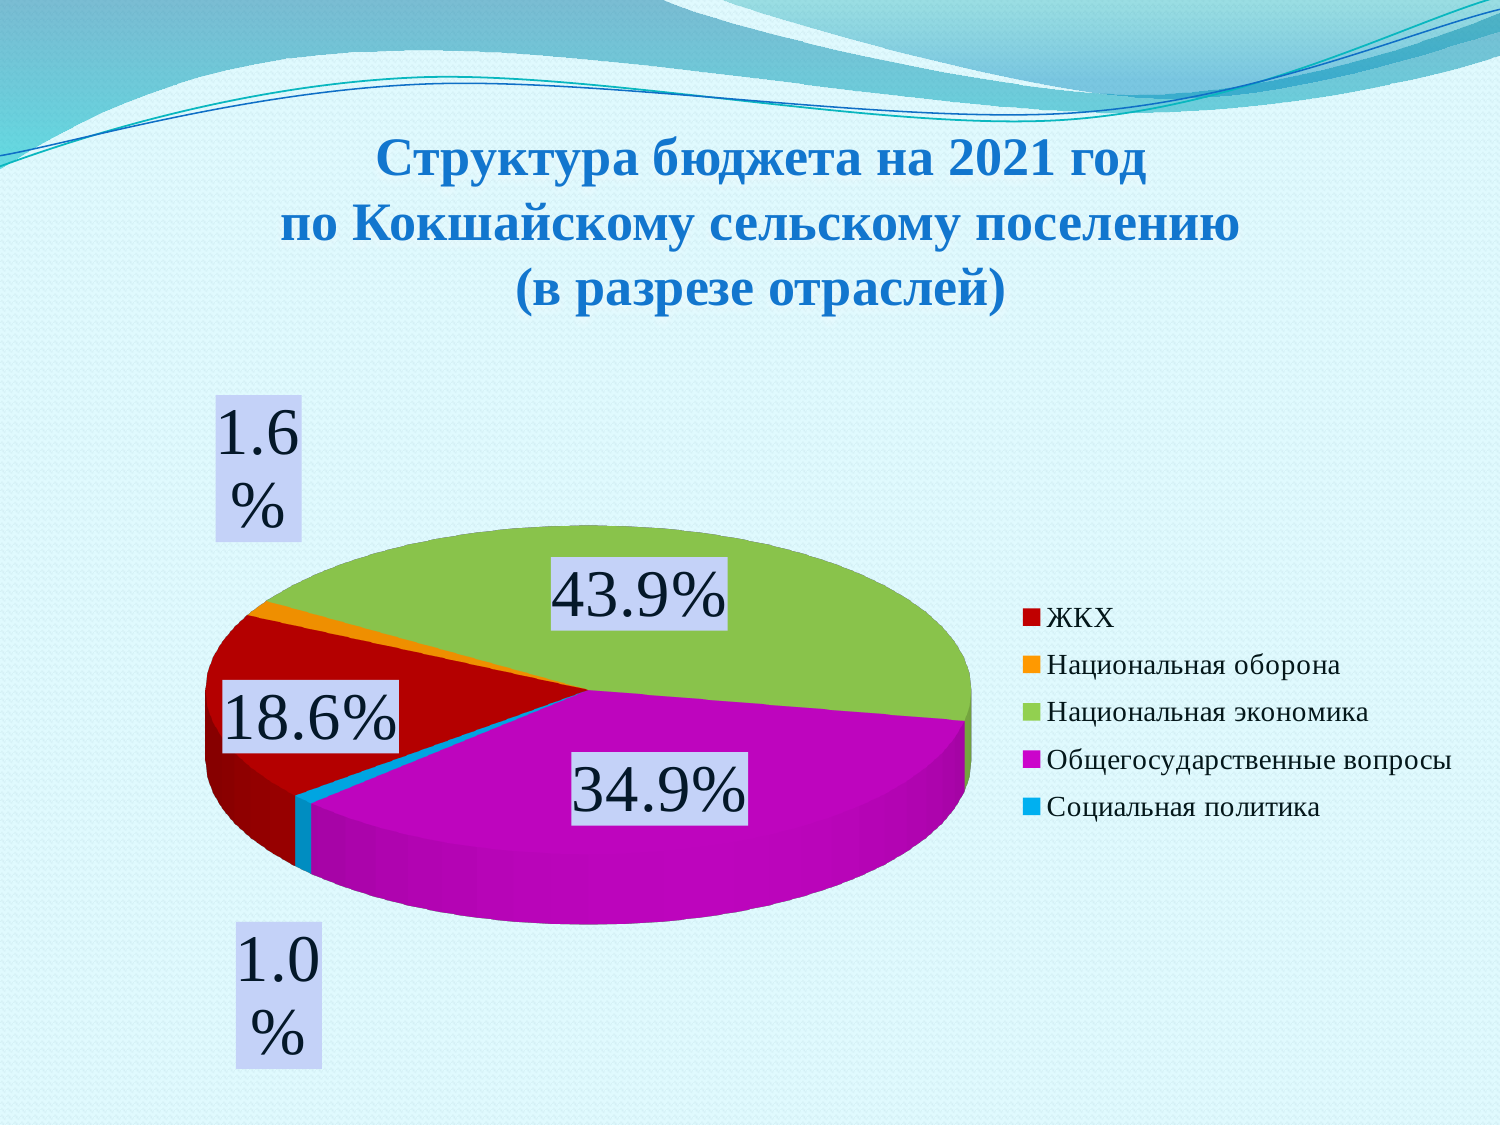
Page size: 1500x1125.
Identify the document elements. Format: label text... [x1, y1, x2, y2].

chart [0, 327, 1500, 1125]
title Структура бюджета на 2021 год по Кокшайскому сельскому поселению (в разрезе отраслей) [74, 39, 1451, 317]
